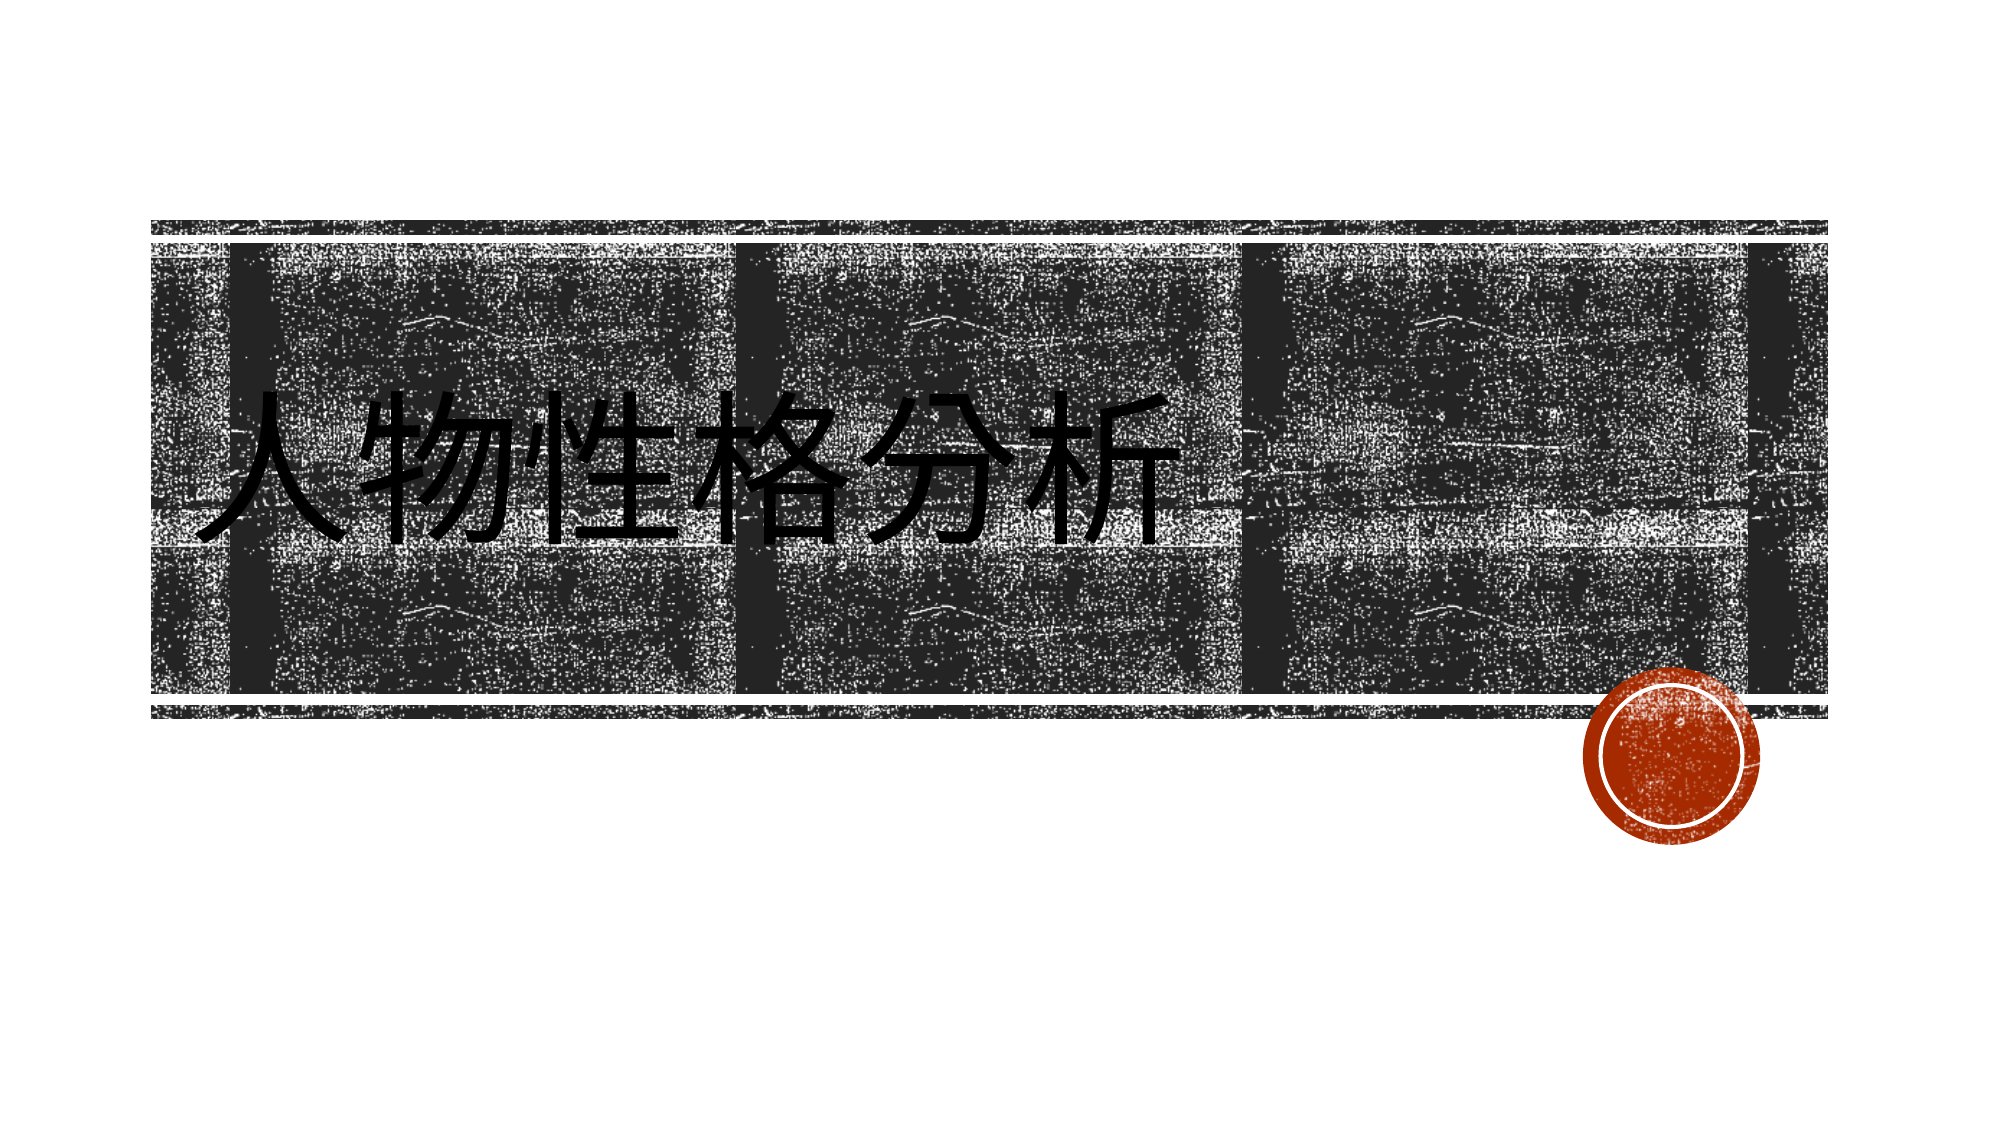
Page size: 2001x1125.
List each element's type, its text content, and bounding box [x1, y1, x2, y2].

title 人物性格分析 [172, 234, 1808, 733]
